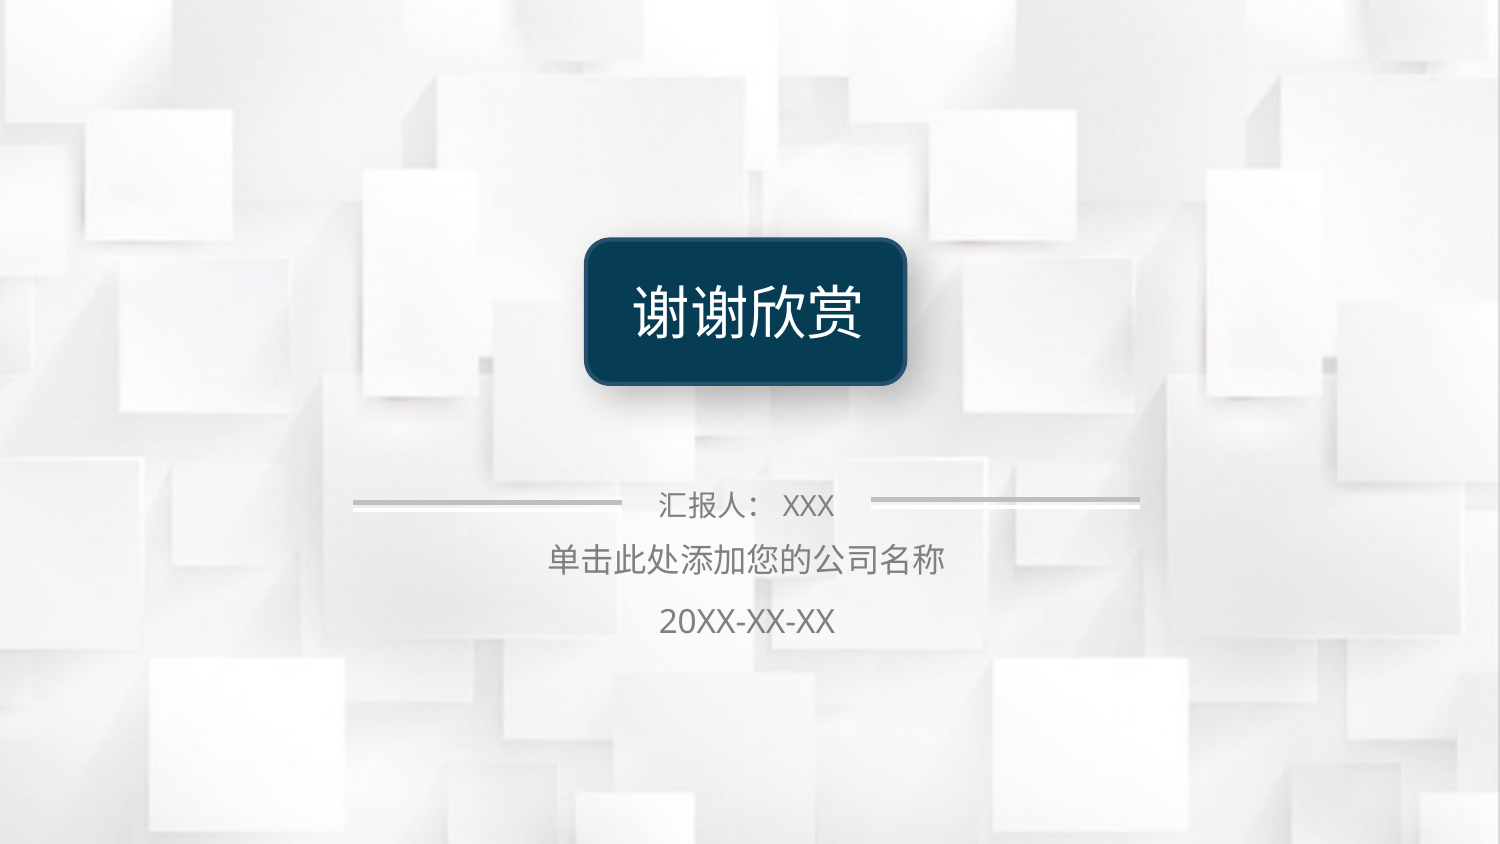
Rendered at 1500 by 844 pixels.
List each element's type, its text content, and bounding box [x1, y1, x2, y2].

text_box 汇报人：XXX [570, 462, 923, 525]
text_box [871, 499, 1141, 508]
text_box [577, 239, 906, 384]
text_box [353, 502, 623, 511]
text_box 20XX-XX-XX [488, 587, 1006, 643]
text_box 单击此处添加您的公司名称 [487, 525, 1006, 581]
picture [0, 0, 1500, 844]
